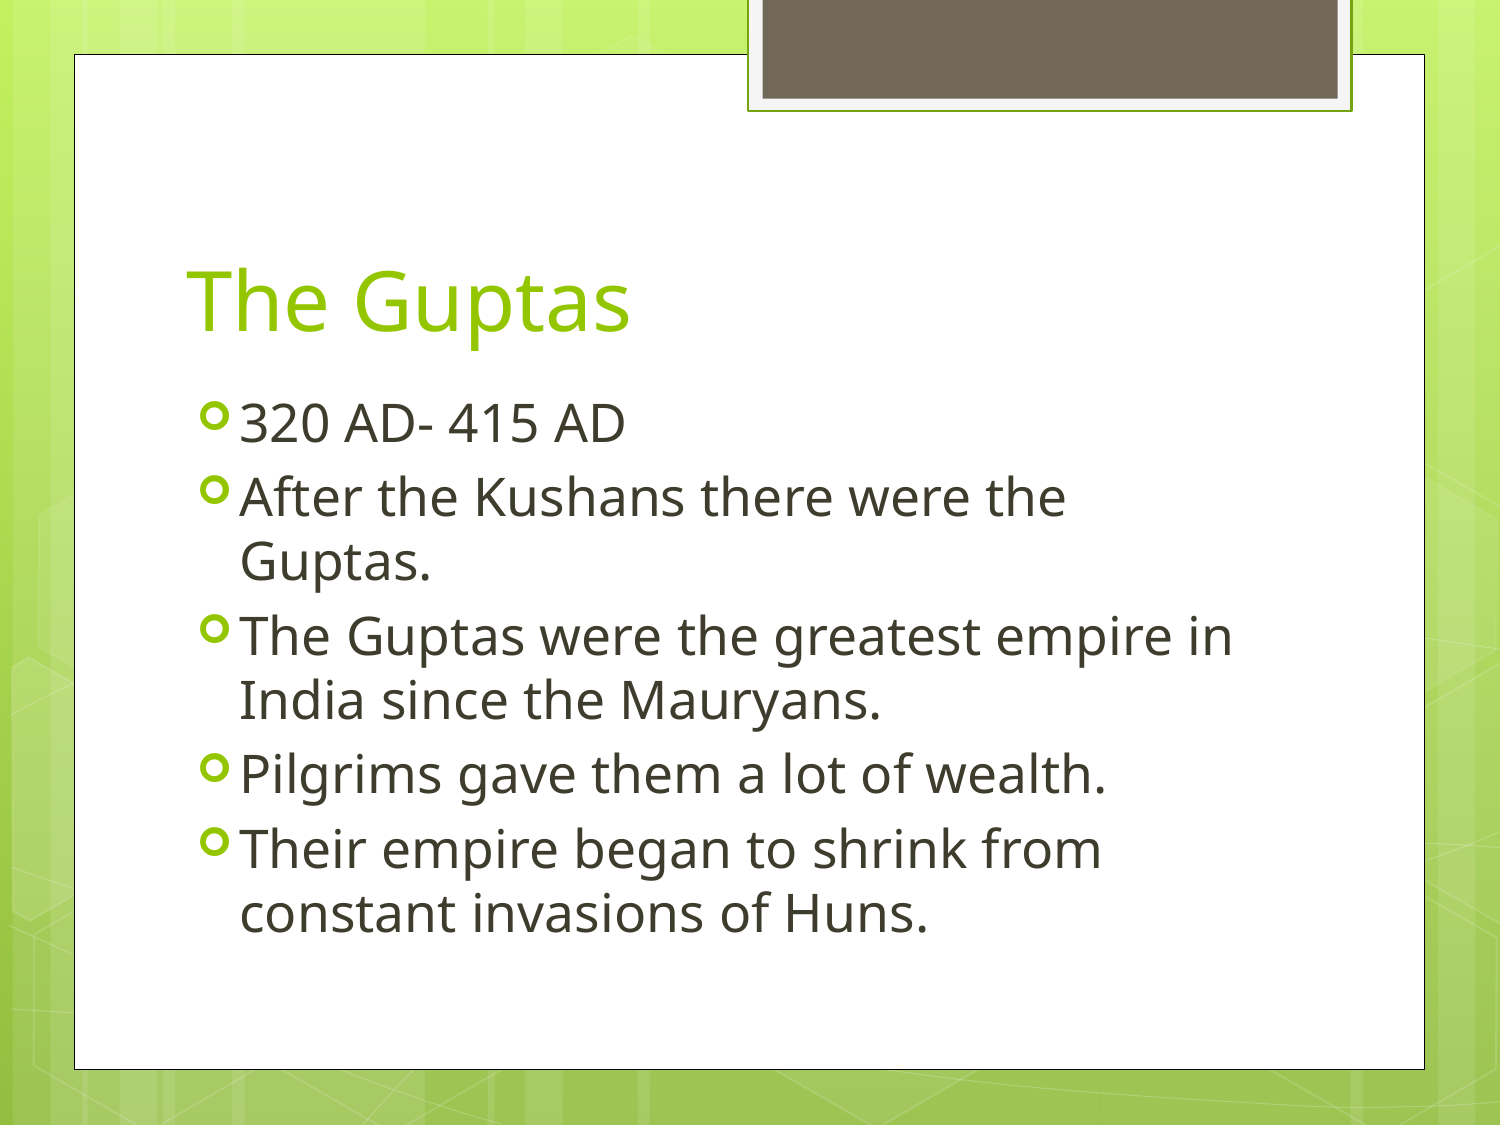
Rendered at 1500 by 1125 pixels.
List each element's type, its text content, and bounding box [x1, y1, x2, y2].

list 320 AD- 415 AD After the Kushans there were the Guptas. The Guptas were the greatest empire in India since the Mauryans. Pilgrims gave them a lot of wealth. Their empire began to shrink from constant invasions of Huns. [171, 381, 1283, 957]
title The Guptas [171, 168, 1324, 357]
